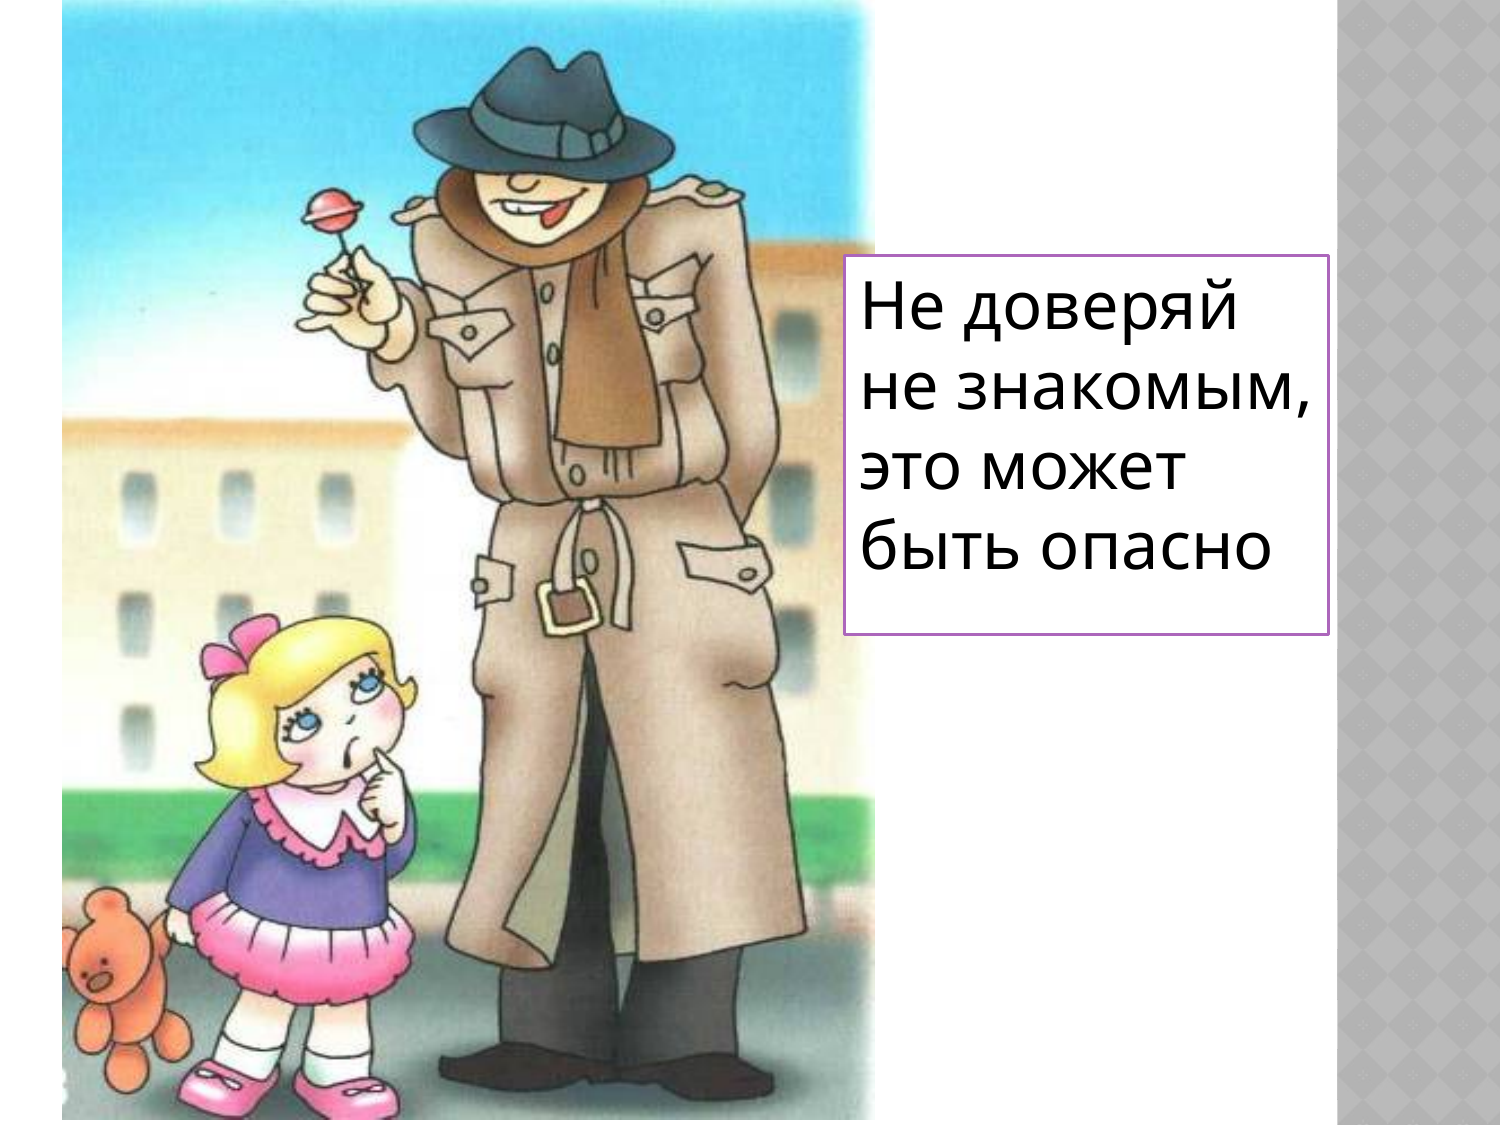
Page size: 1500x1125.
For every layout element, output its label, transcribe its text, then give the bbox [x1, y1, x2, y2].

picture [62, 0, 876, 1121]
text_box Не доверяй не знакомым, это может быть опасно [880, 254, 1330, 636]
